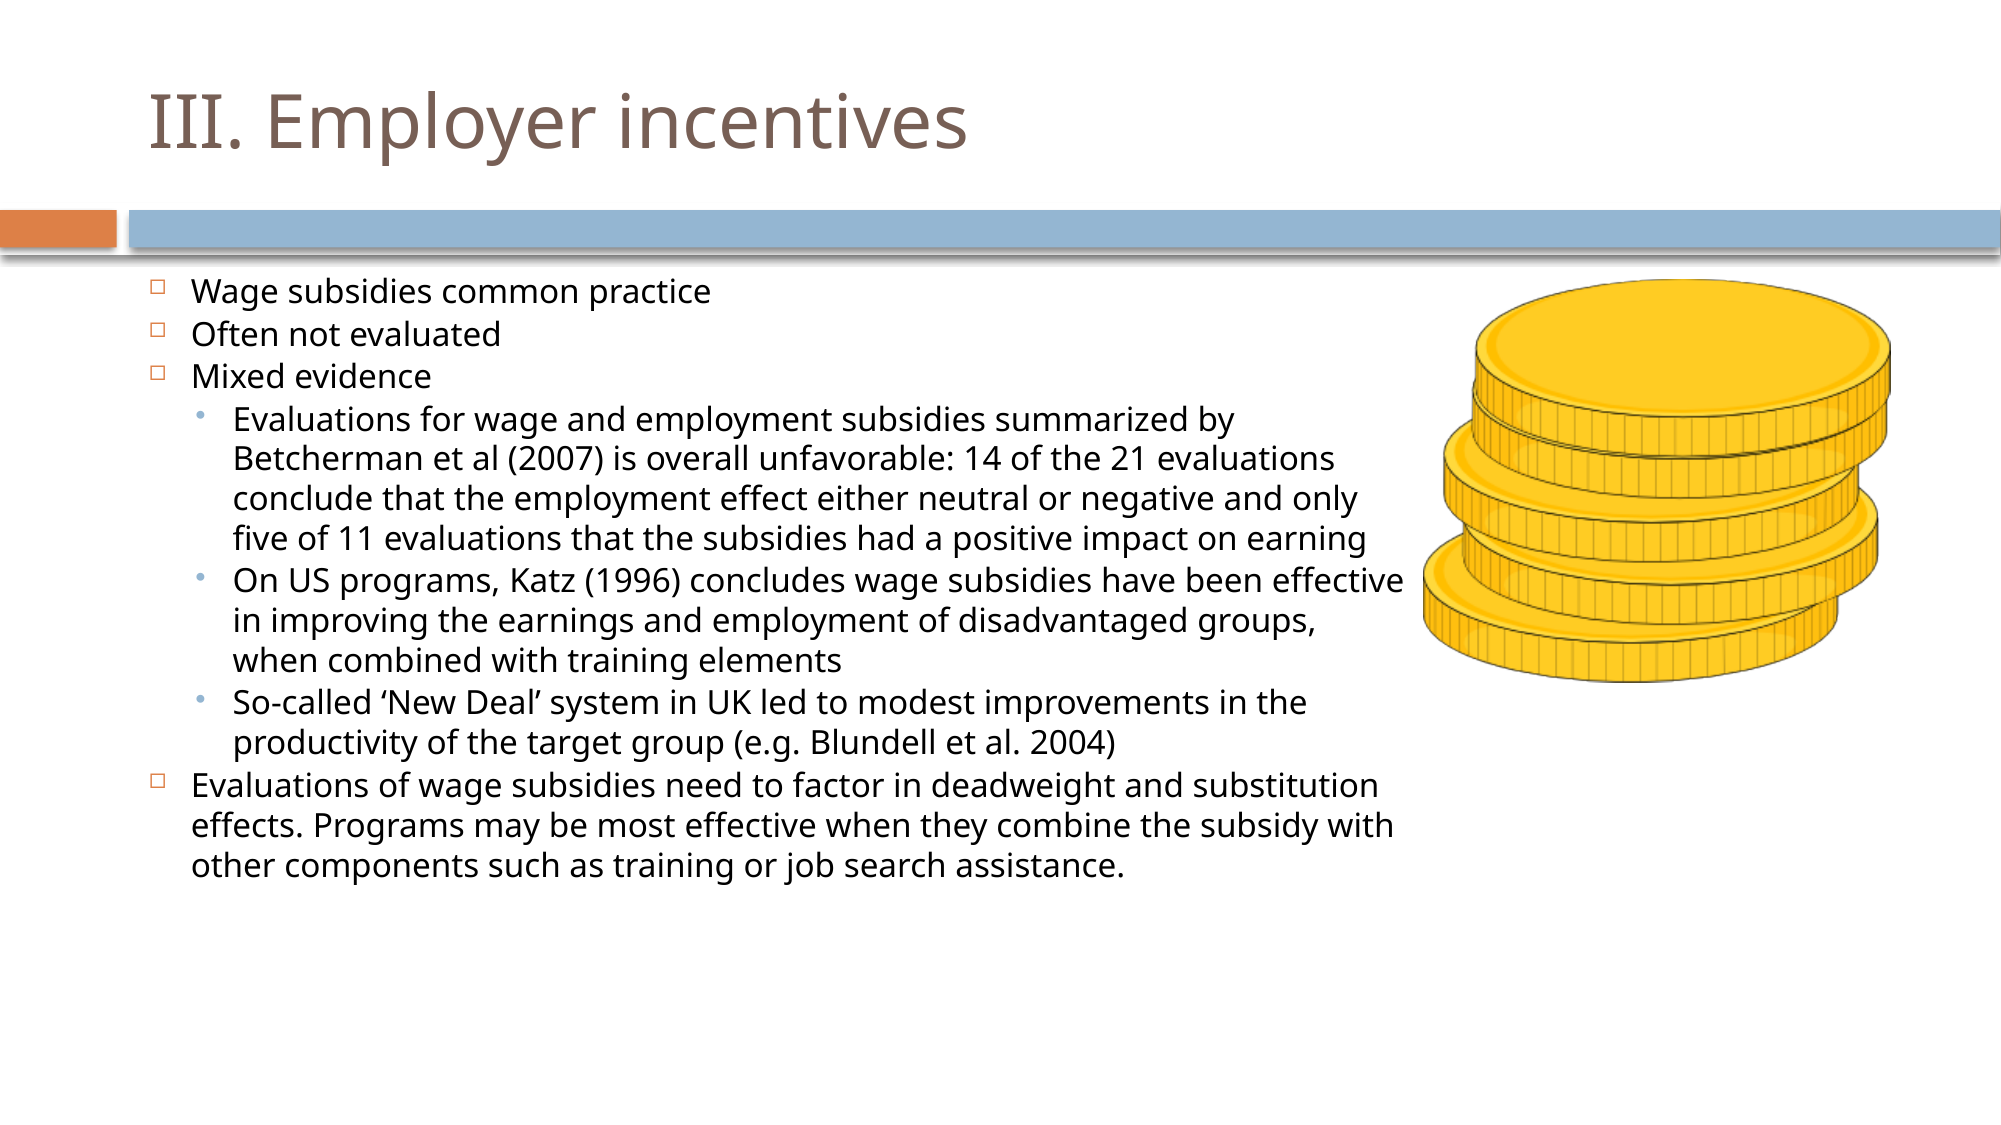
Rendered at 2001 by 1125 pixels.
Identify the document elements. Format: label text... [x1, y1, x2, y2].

picture [1423, 279, 1891, 683]
list Wage subsidies common practice Often not evaluated Mixed evidence Evaluations for wage and employment subsidies summarized by Betcherman et al (2007) is overall unfavorable: 14 of the 21 evaluations conclude that the employment effect either neutral or negative and only five of 11 evaluations that the subsidies had a positive impact on earning On US programs, Katz (1996) concludes wage subsidies have been effective in improving the earnings and employment of disadvantaged groups, when combined with training elements So-called ‘New Deal’ system in UK led to modest improvements in the productivity of the target group (e.g. Blundell et al. 2004) Evaluations of wage subsidies need to factor in deadweight and substitution effects. Programs may be most effective when they combine the subsidy with other components such as training or job search assistance. [133, 262, 1424, 1000]
title III. Employer incentives [133, 37, 1918, 200]
